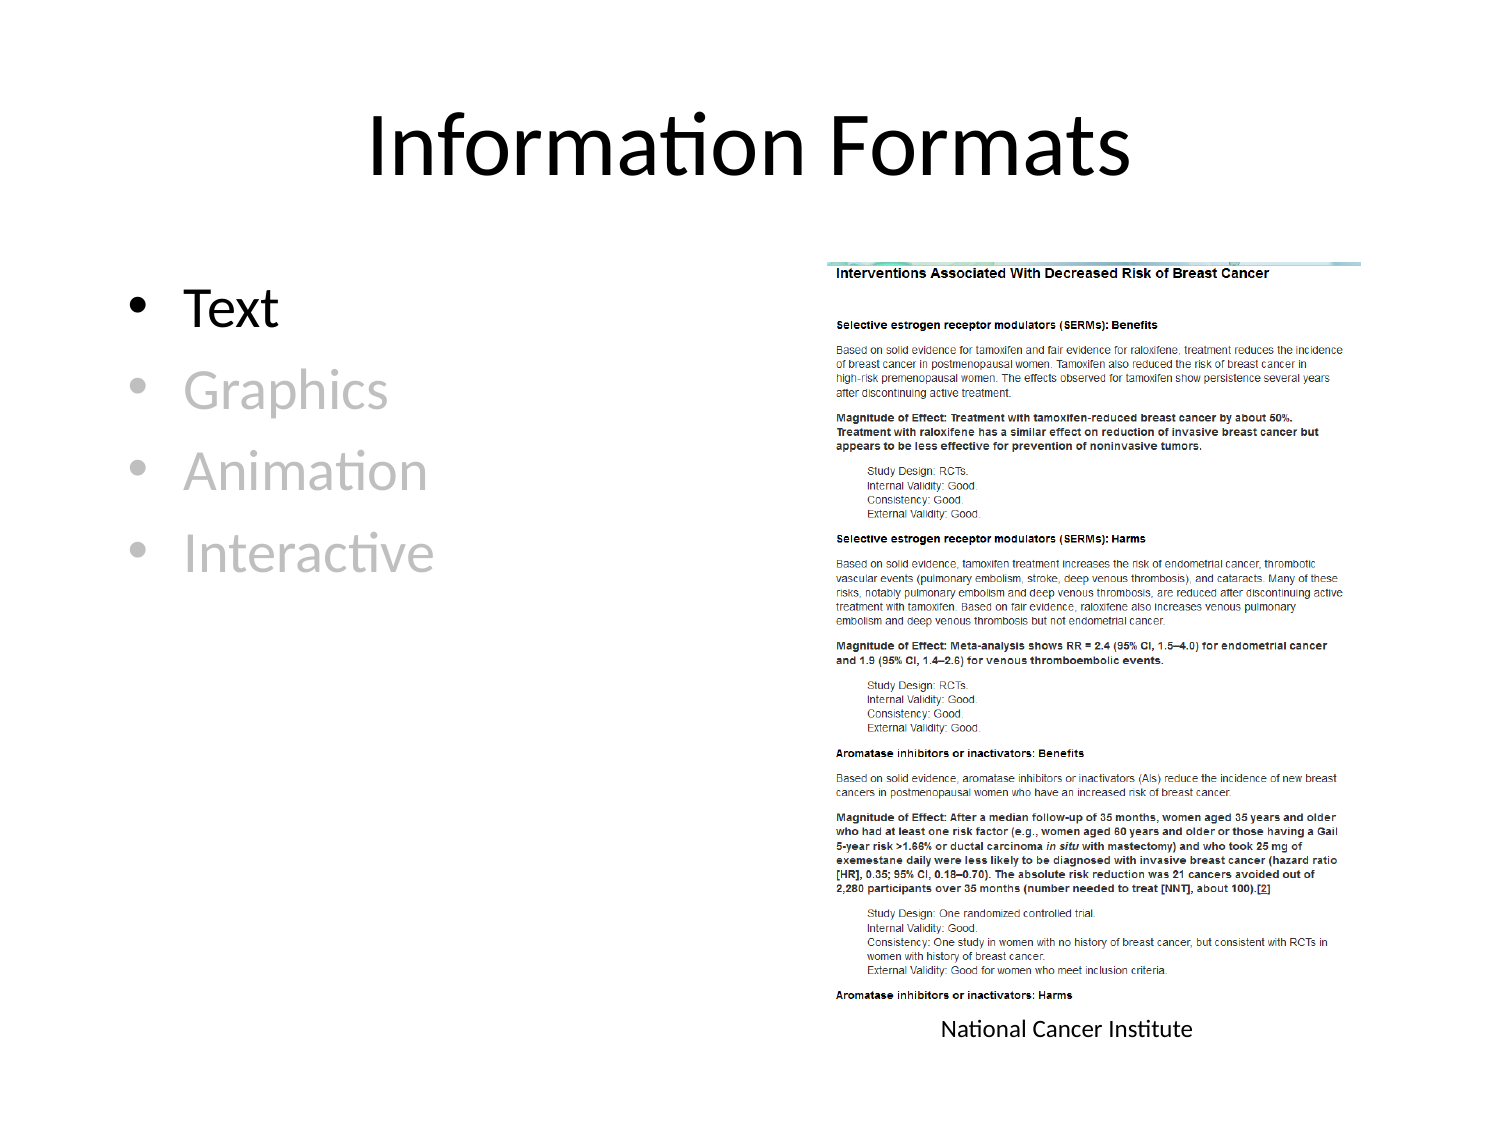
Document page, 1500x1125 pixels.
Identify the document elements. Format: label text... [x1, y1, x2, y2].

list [826, 262, 1361, 1006]
list Text Graphics Animation Interactive [112, 261, 775, 1004]
title Information Formats [75, 45, 1425, 233]
text_box National Cancer Institute [926, 1014, 1209, 1050]
